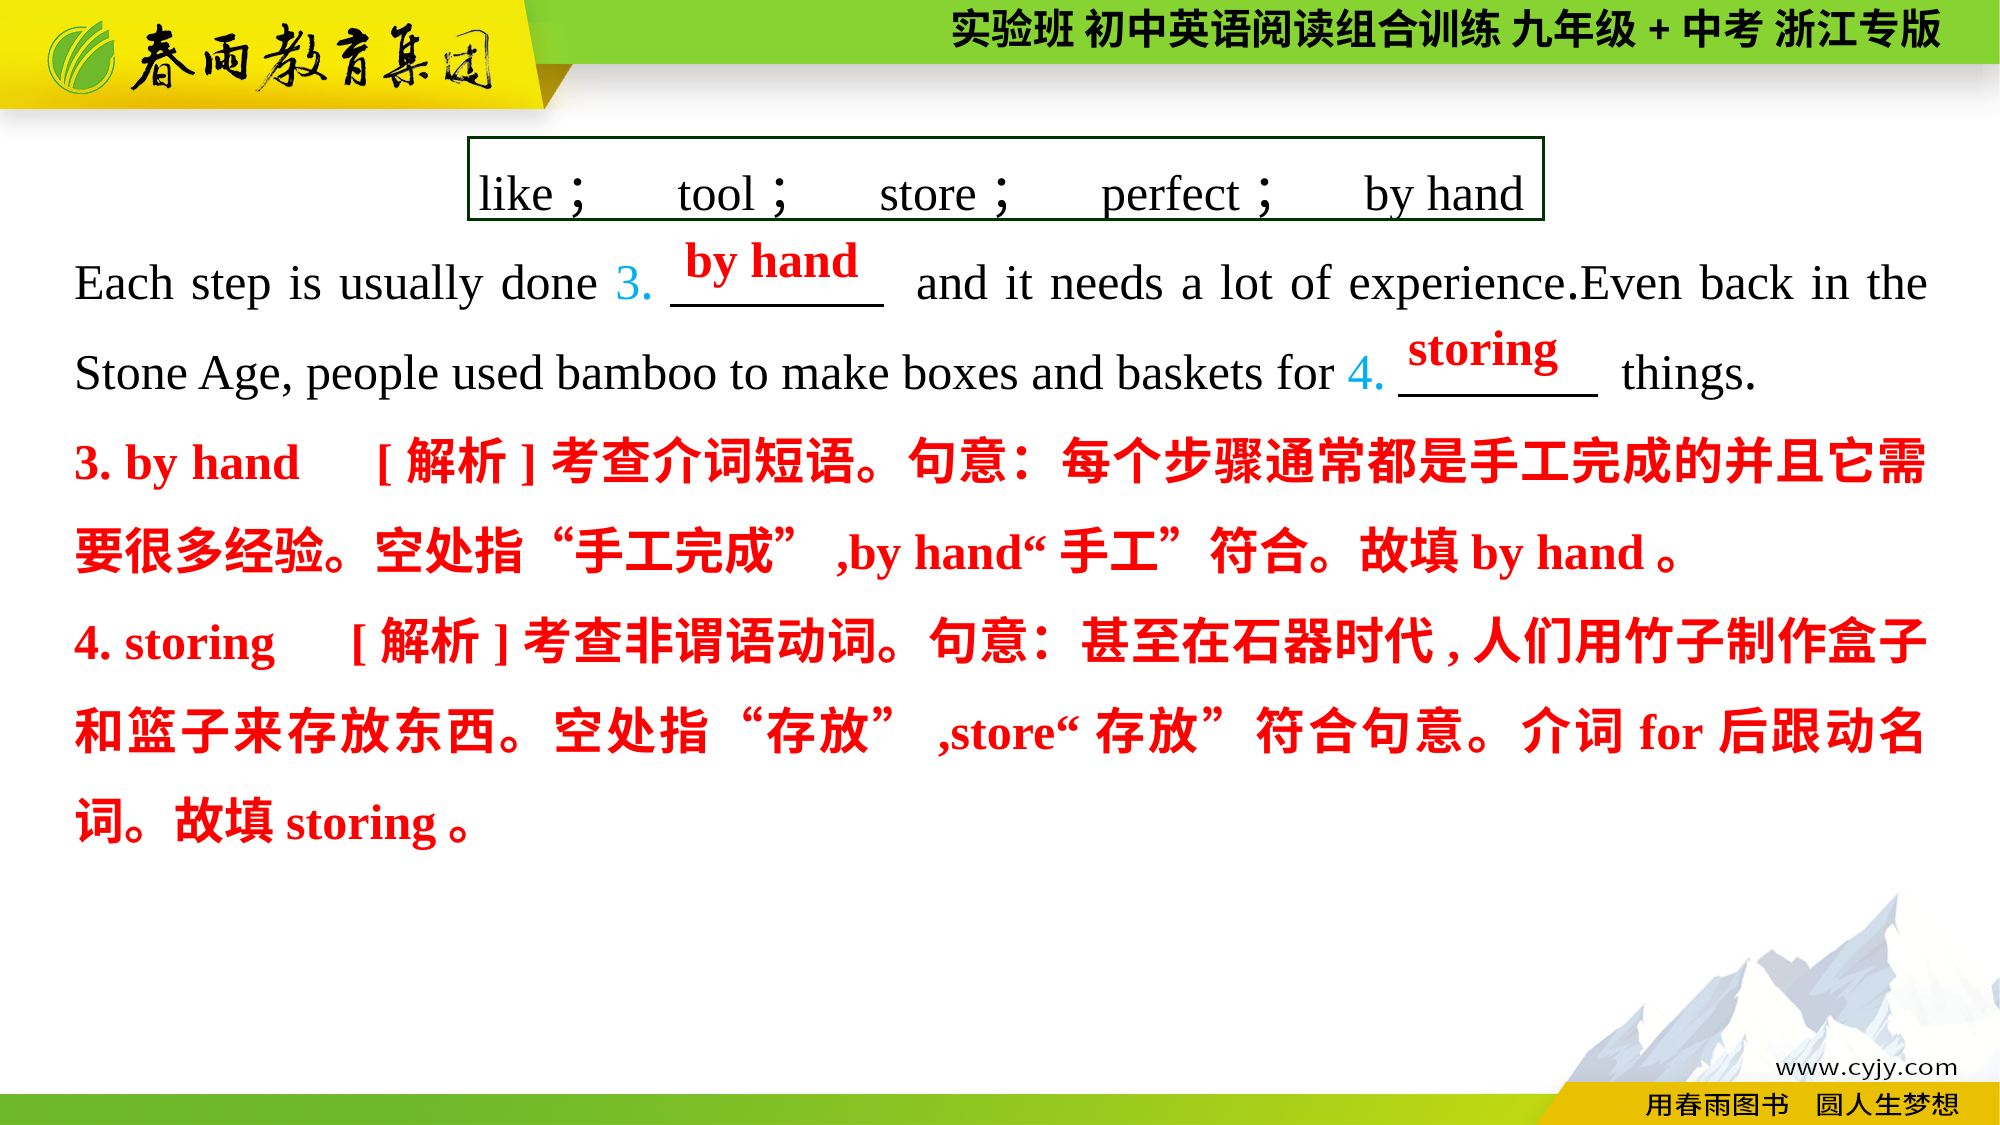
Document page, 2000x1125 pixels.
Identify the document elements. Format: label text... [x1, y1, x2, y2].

list like； tool； store； perfect； by hand Each step is usually done 3. and it needs a lot of experience.Even back in the Stone Age, people used bamboo to make boxes and baskets for 4. things. [59, 122, 1944, 391]
text_box storing [1393, 308, 1574, 383]
text_box by hand [670, 219, 874, 295]
text_box [468, 137, 1544, 220]
picture [0, 0, 2000, 1125]
text_box 3. by hand [解析]考查介词短语。句意：每个步骤通常都是手工完成的并且它需要很多经验。空处指“手工完成”,by hand“手工”符合。故填by hand。 4. storing [解析]考查非谓语动词。句意：甚至在石器时代,人们用竹子制作盒子和篮子来存放东西。空处指“存放”,store“存放”符合句意。介词for后跟动名词。故填storing。 [59, 391, 1944, 857]
